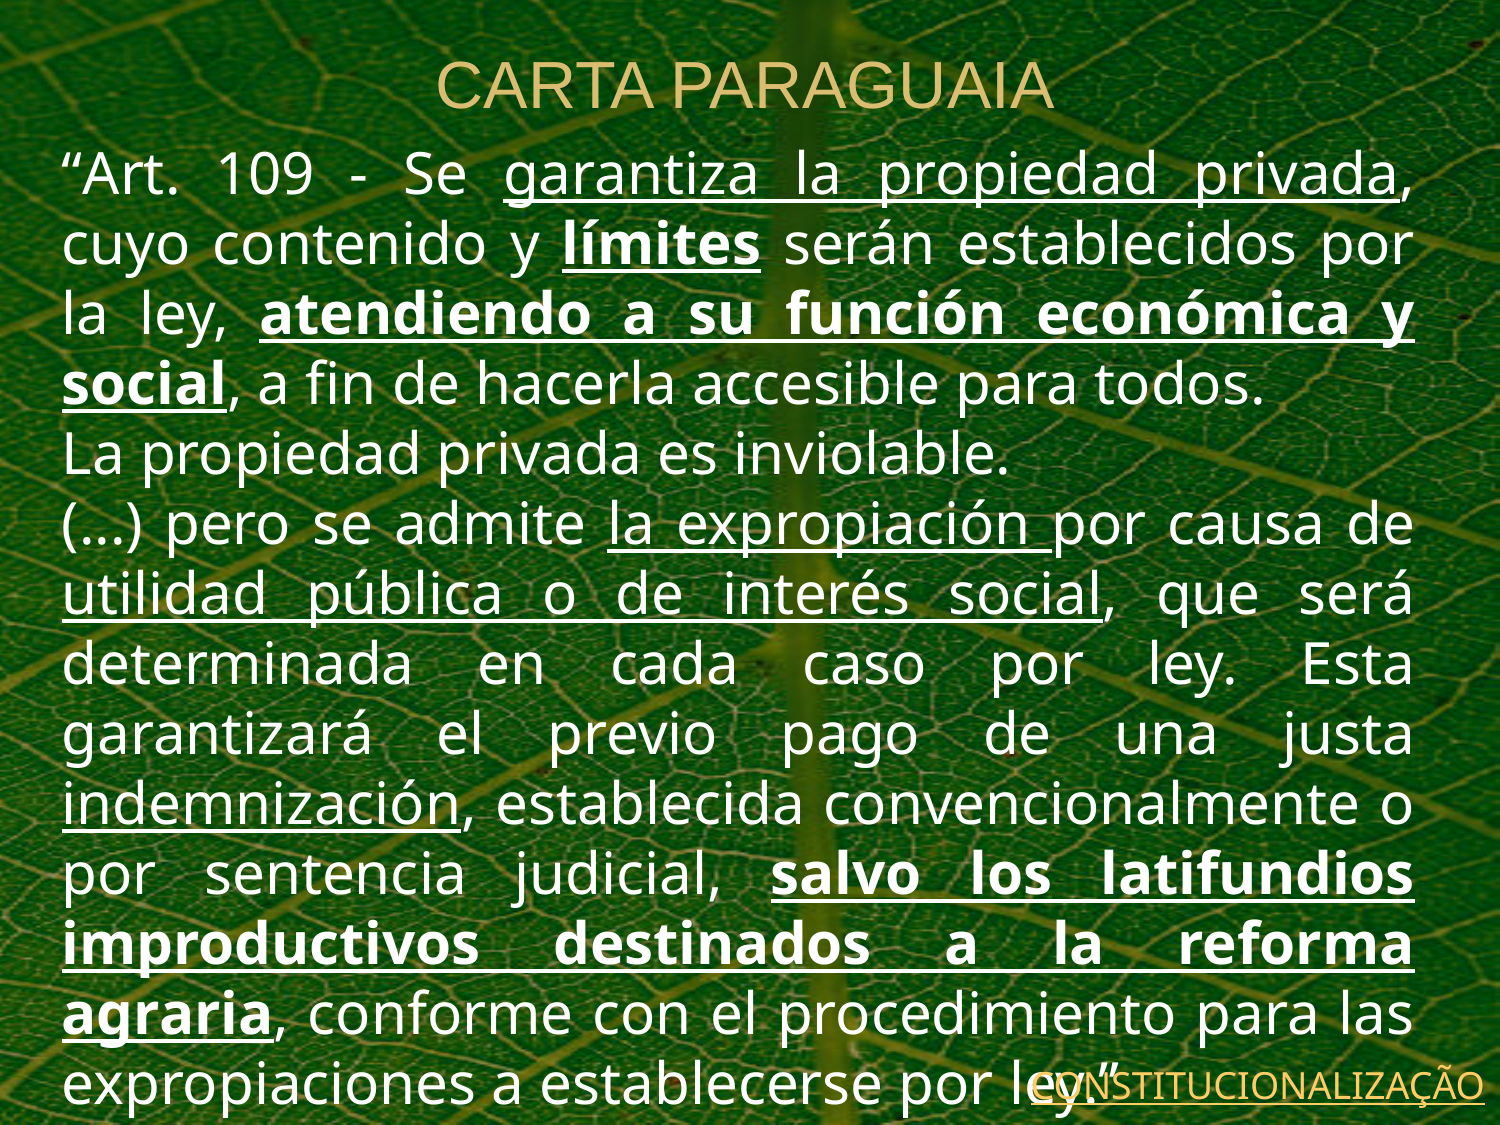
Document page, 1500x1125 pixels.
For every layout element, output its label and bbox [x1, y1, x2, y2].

list [0, 0, 1500, 1125]
